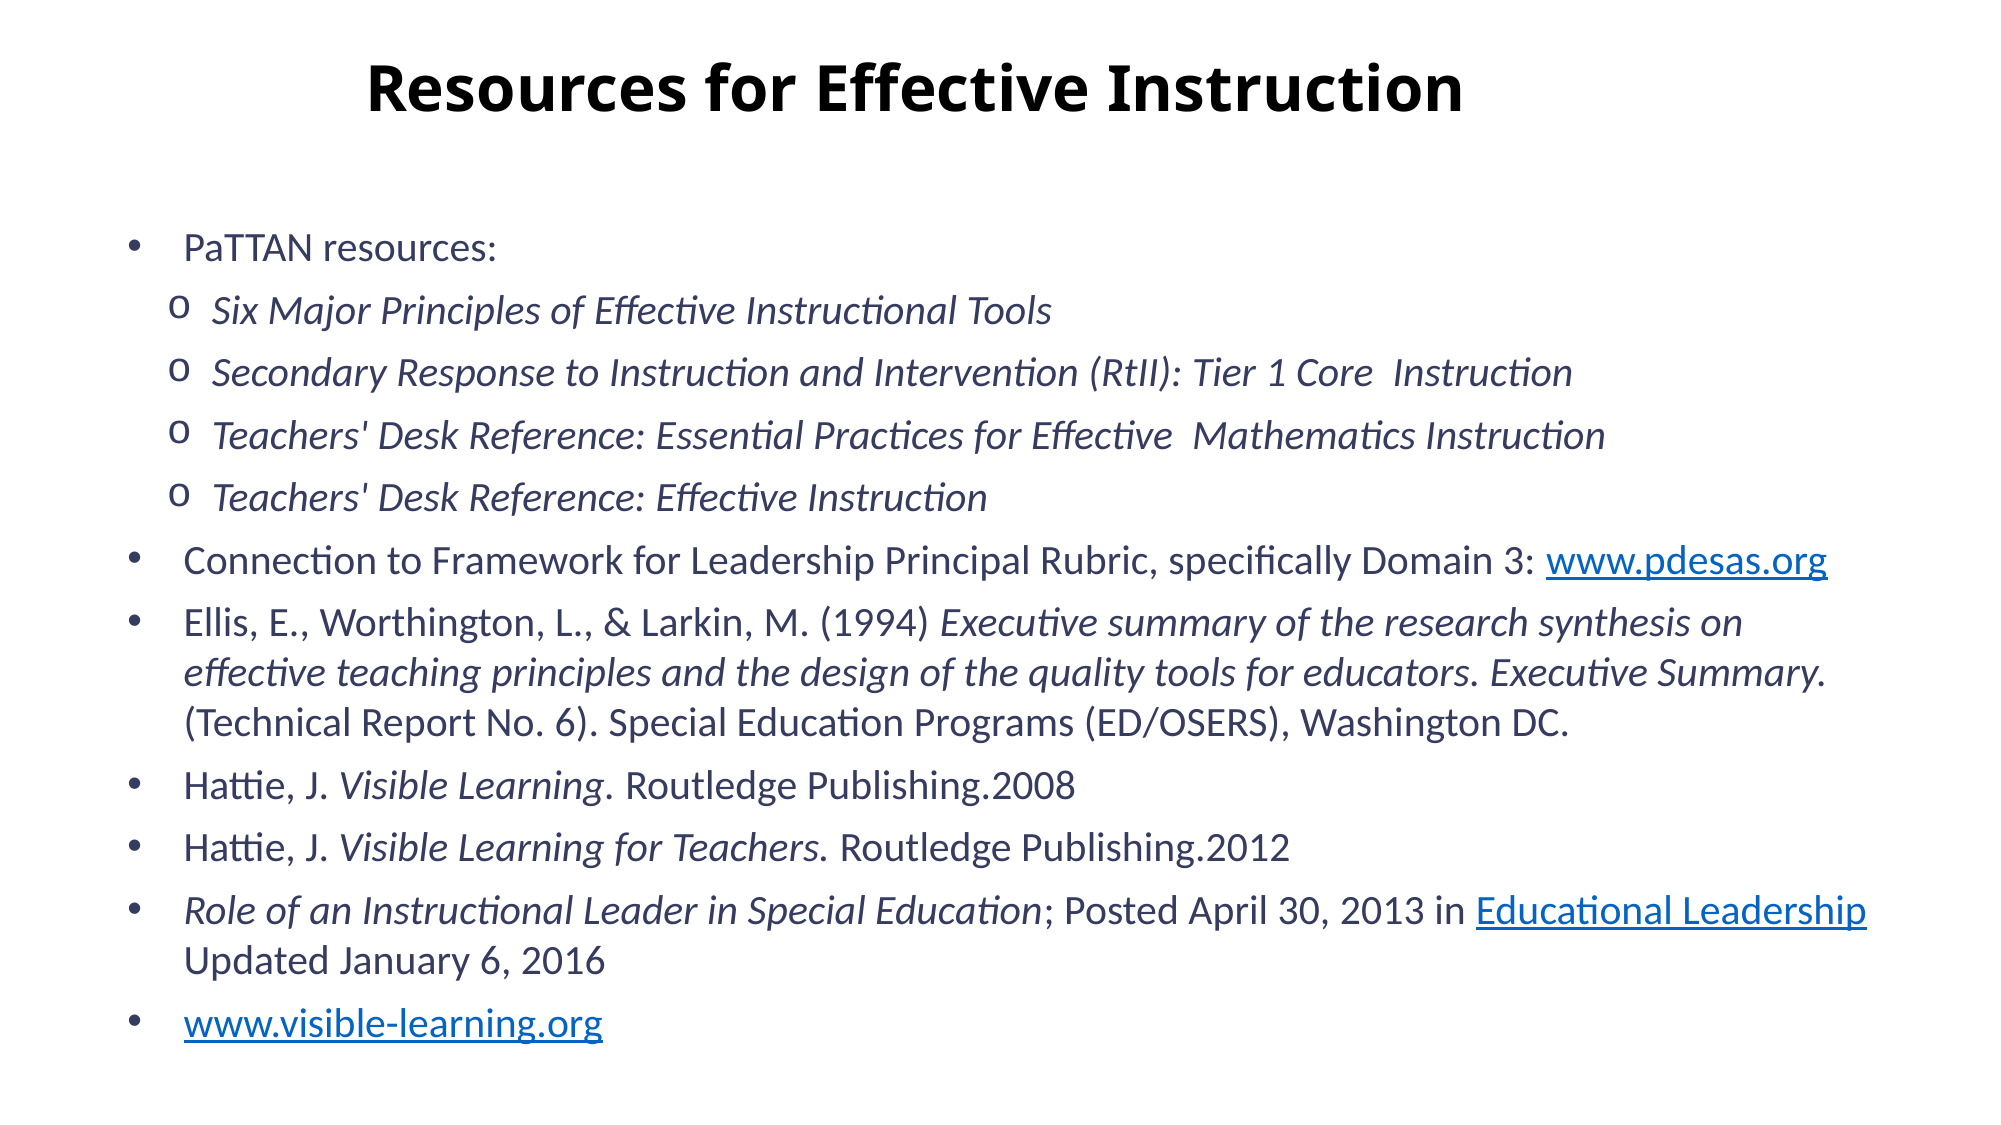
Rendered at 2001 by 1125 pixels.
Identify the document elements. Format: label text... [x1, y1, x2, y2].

title Resources for Effective Instruction [350, 24, 1598, 158]
text_box PaTTAN resources: Six Major Principles of Effective Instructional Tools Secondary Response to Instruction and Intervention (RtII): Tier 1 Core Instruction Teachers' Desk Reference: Essential Practices for Effective Mathematics Instruction Teachers' Desk Reference: Effective Instruction Connection to Framework for Leadership Principal Rubric, specifically Domain 3: www.pdesas.org Ellis, E., Worthington, L., & Larkin, M. (1994) Executive summary of the research synthesis on effective teaching principles and the design of the quality tools for educators. Executive Summary. (Technical Report No. 6). Special Education Programs (ED/OSERS), Washington DC. Hattie, J. Visible Learning. Routledge Publishing.2008 Hattie, J. Visible Learning for Teachers. Routledge Publishing.2012 Role of an Instructional Leader in Special Education; Posted April 30, 2013 in Educational Leadership Updated January 6, 2016 www.visible-learning.org [112, 212, 1888, 1125]
